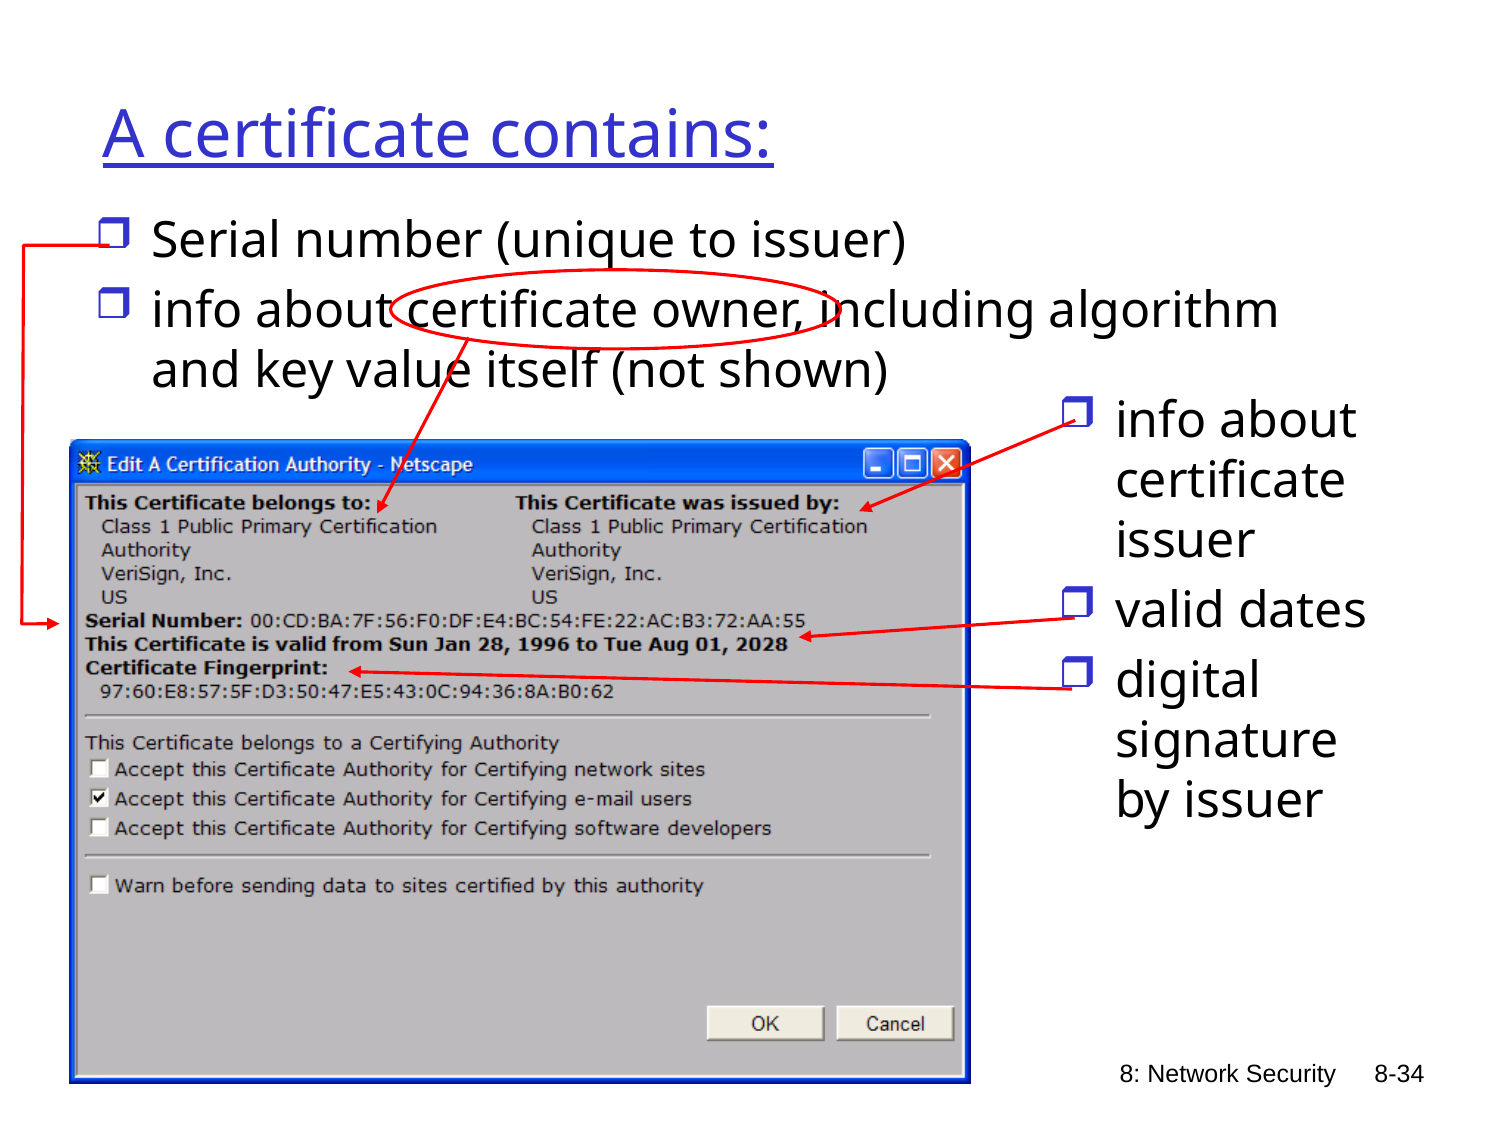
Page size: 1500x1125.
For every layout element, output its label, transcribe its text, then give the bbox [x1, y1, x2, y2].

text_box info about certificate issuer valid dates digital signature by issuer [1043, 380, 1422, 588]
title A certificate contains: [87, 37, 1363, 225]
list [68, 438, 971, 1084]
text_box [390, 269, 841, 349]
slide_number 8-34 [1320, 1050, 1440, 1099]
text_box [21, 245, 110, 630]
list Serial number (unique to issuer) info about certificate owner, including algorithm and key value itself (not shown) [80, 200, 1356, 409]
footer 8: Network Security [876, 1050, 1352, 1125]
